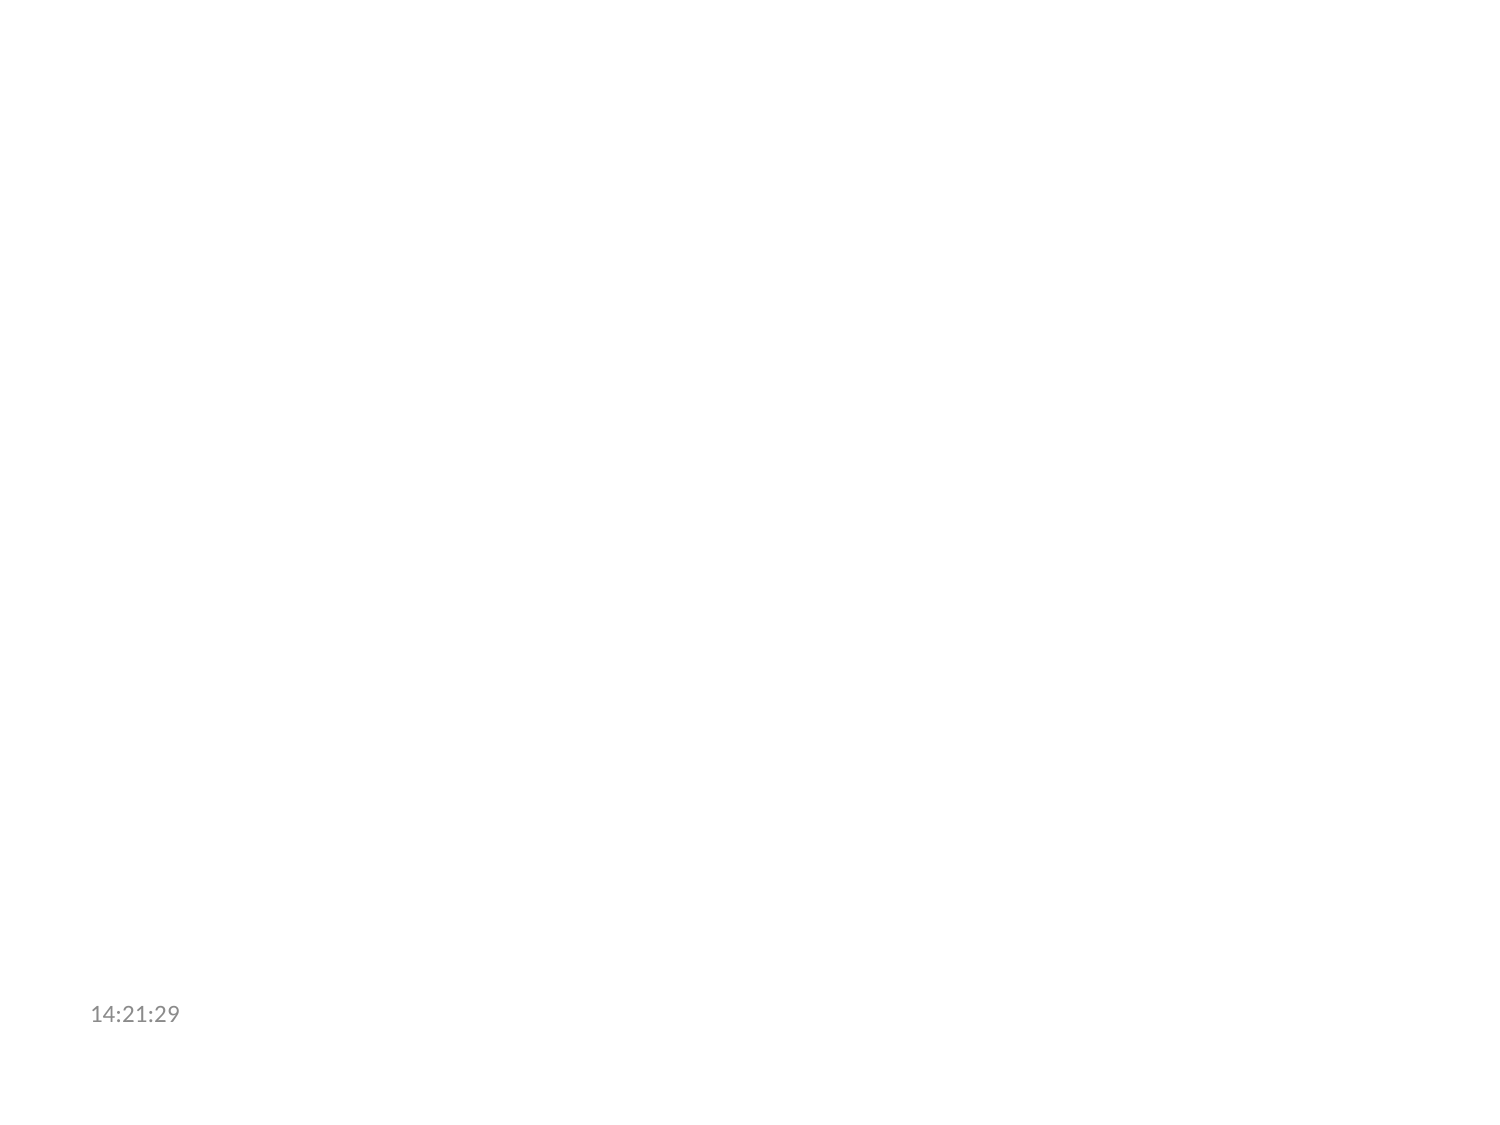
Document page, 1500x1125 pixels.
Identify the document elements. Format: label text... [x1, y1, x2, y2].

text_box 15:35:09 [75, 982, 425, 1043]
